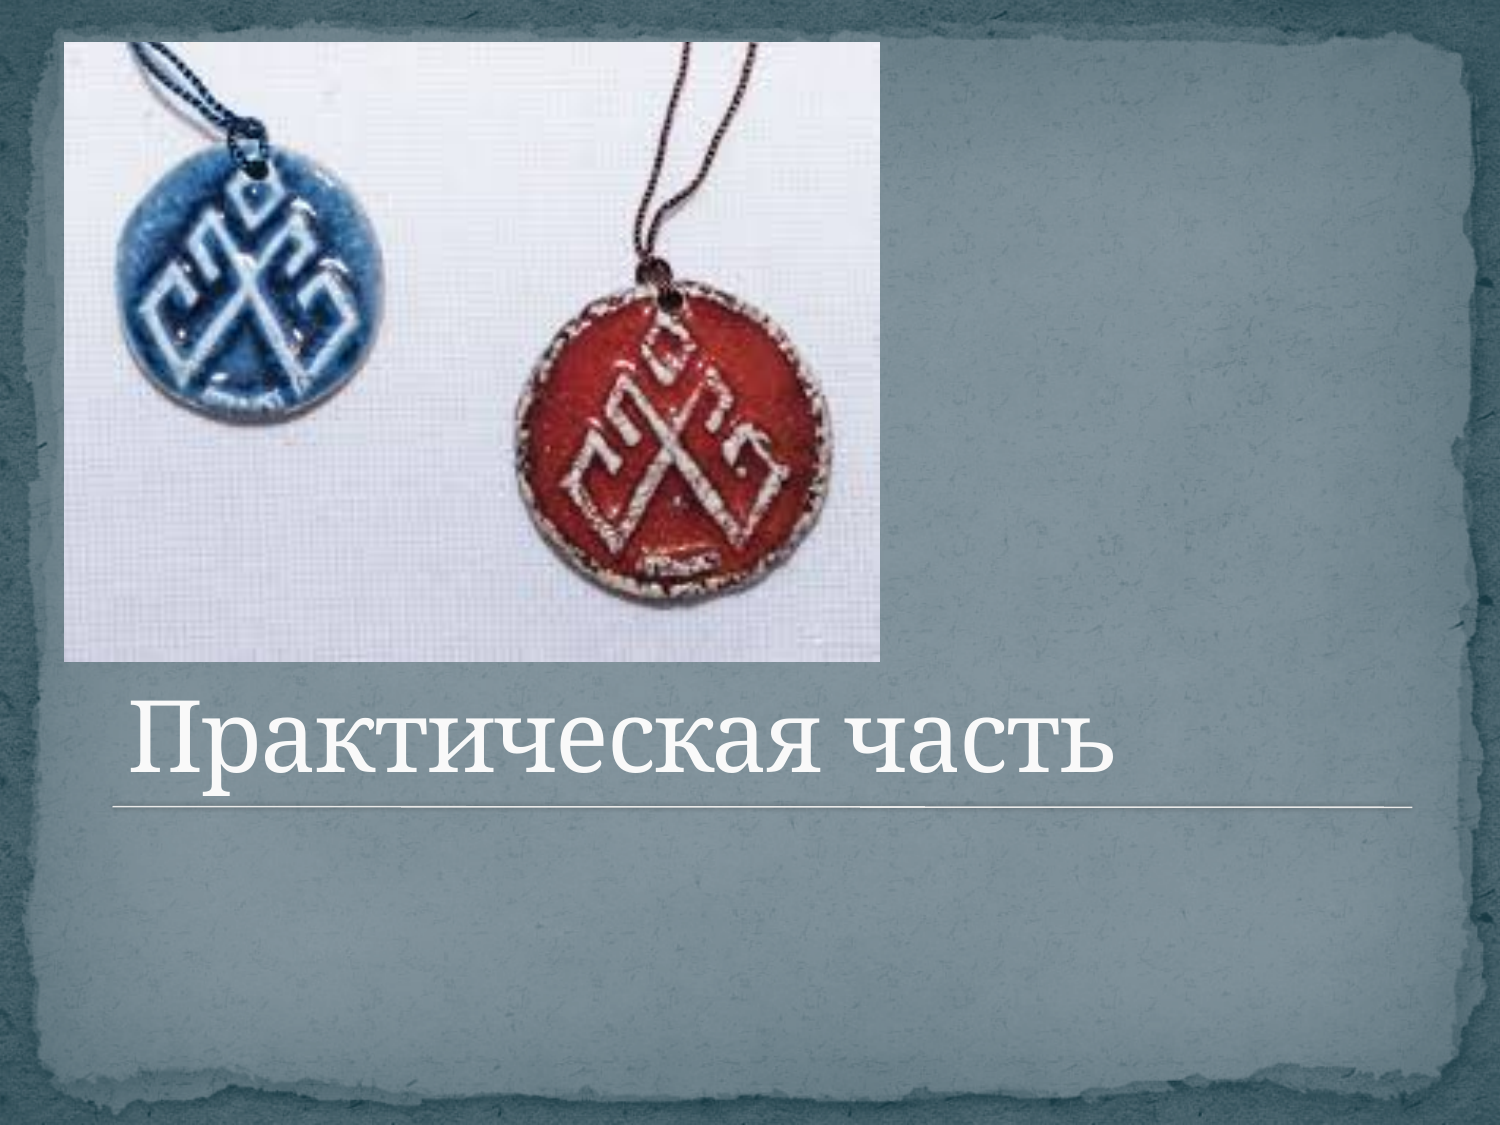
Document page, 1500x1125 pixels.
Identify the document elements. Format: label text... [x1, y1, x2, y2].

title Практическая часть [112, 574, 1413, 800]
picture [64, 42, 880, 662]
